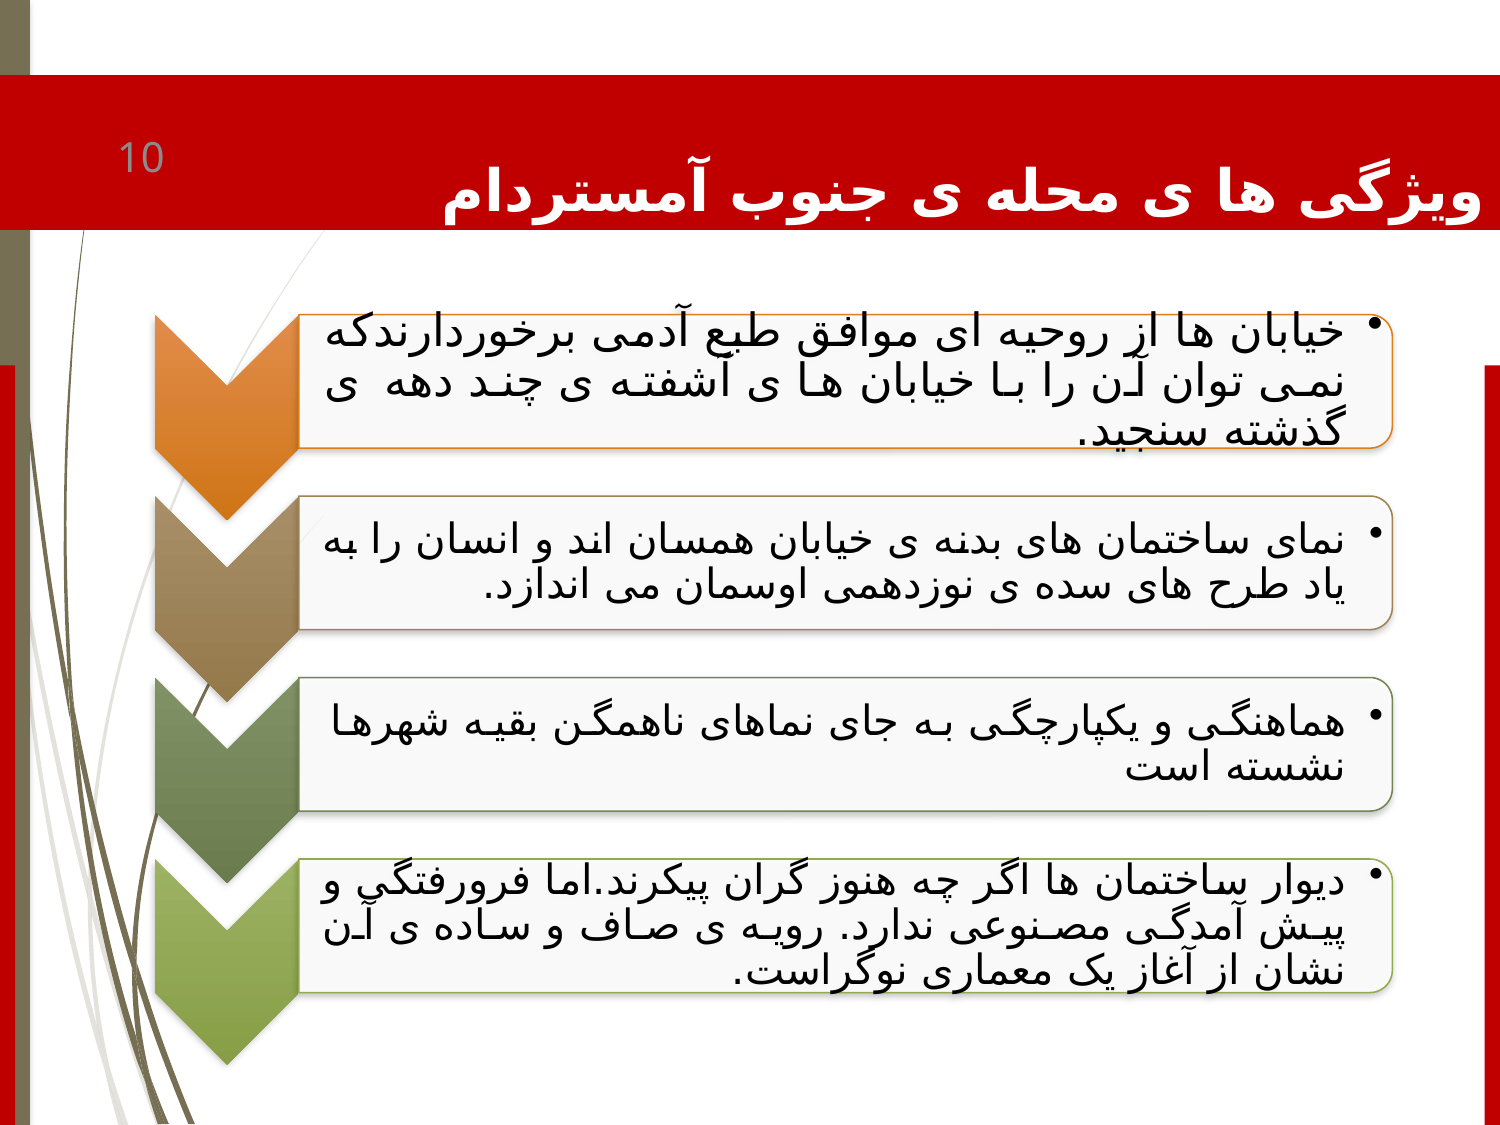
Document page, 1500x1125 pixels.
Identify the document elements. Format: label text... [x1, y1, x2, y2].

slide_number 10 [83, 129, 180, 190]
text_box ویژگی ها ی محله ی جنوب آمستردام [0, 75, 1500, 230]
text_box [0, 365, 16, 1125]
text_box [1484, 365, 1500, 1125]
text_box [154, 313, 1393, 1066]
